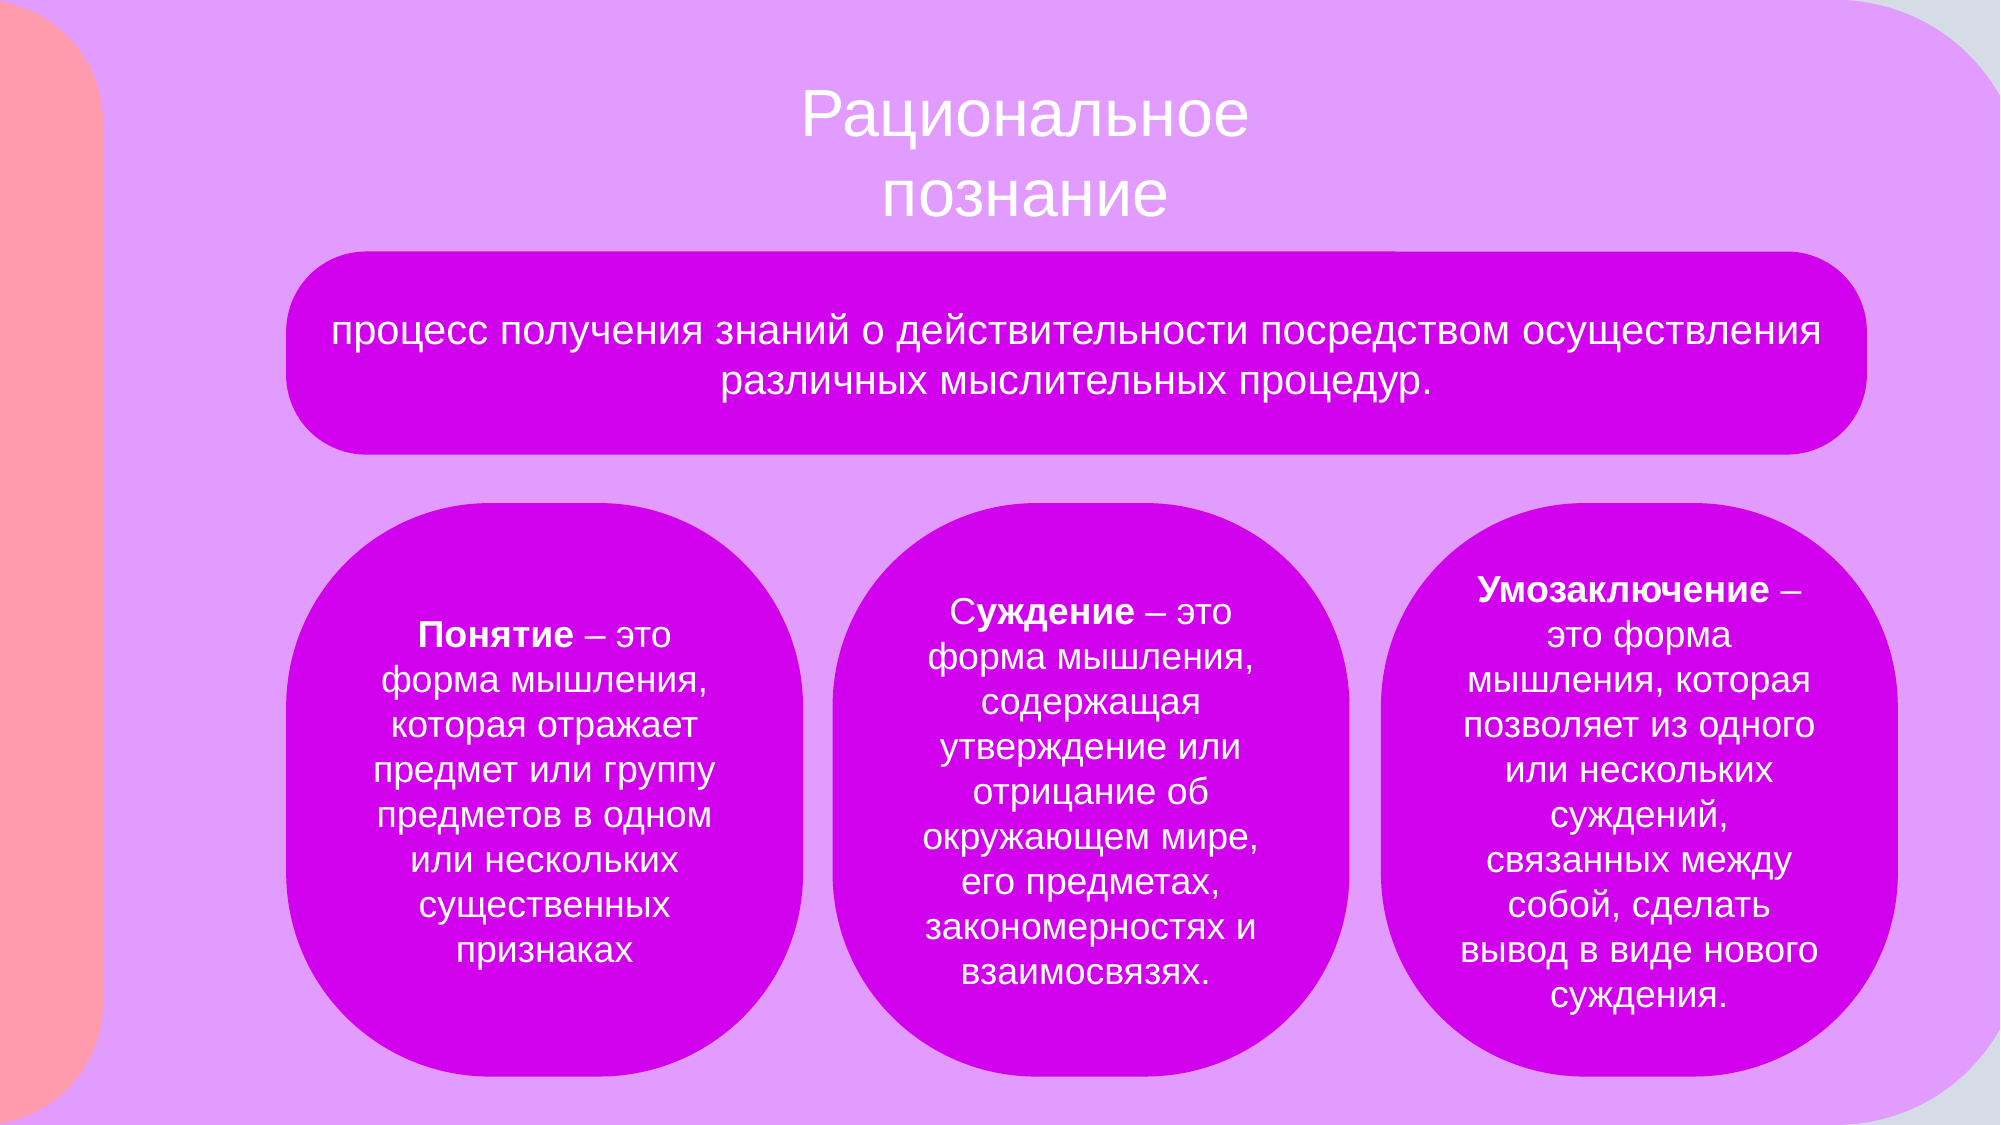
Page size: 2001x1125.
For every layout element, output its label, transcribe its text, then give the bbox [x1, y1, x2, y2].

text_box Суждение – это форма мышления, содержащая утверждение или отрицание об окружающем мире, его предметах, закономерностях и взаимосвязях. [831, 502, 1351, 1078]
text_box Понятие – это форма мышления, которая отражает предмет или группу предметов в одном или нескольких существенных признаках [285, 502, 805, 1078]
text_box [0, 0, 105, 1125]
text_box [3, 0, 2000, 1125]
text_box процесс получения знаний о действительно­сти посредством осуществления различных мыслительных процедур. [285, 250, 1868, 456]
text_box Рациональное познание [640, 47, 1412, 250]
text_box Умозаключение – это форма мышления, которая позволяет из одного или нескольких суждений, связанных между собой, сделать вывод в виде нового суждения. [1379, 502, 1899, 1078]
